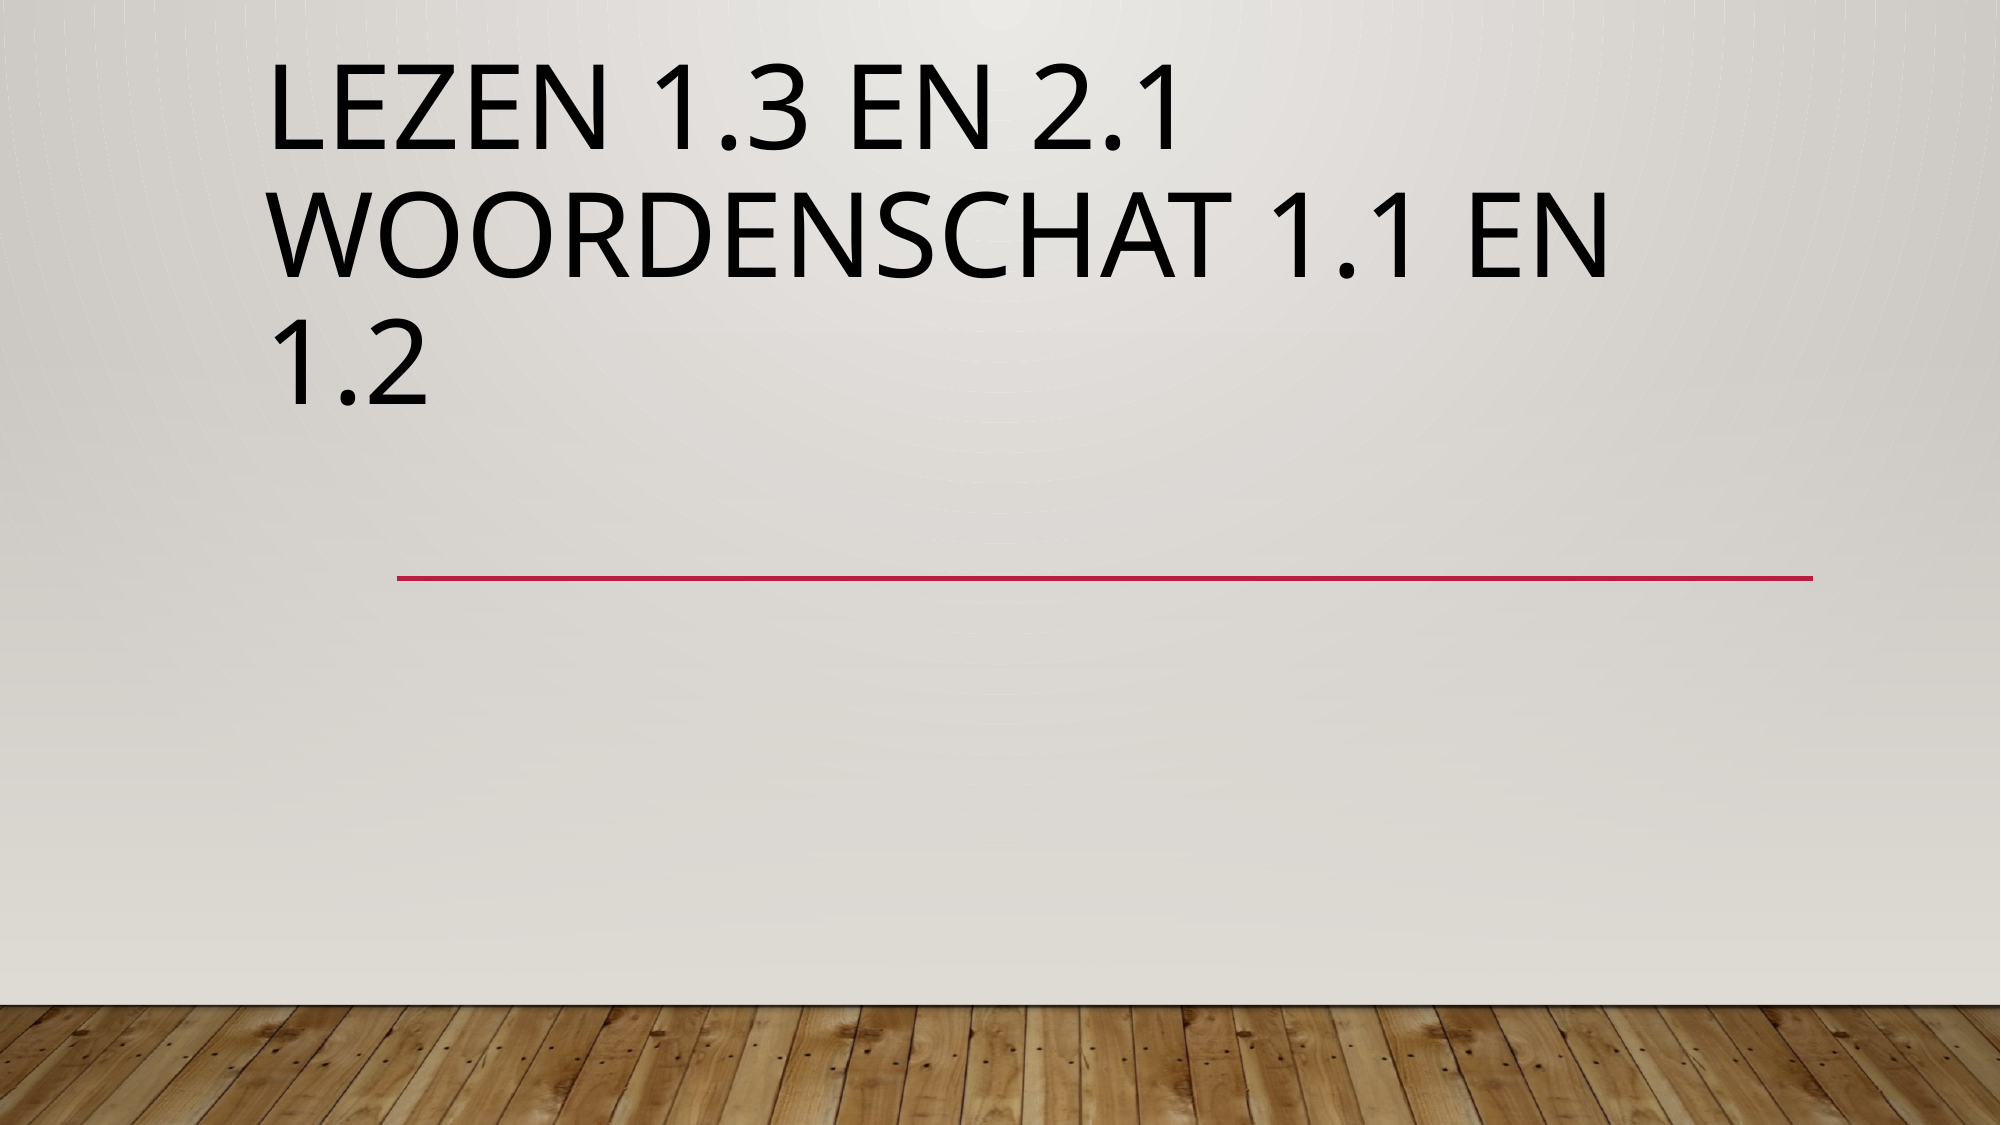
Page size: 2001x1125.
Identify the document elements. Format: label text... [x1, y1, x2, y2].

picture [0, 1005, 2000, 1125]
title Lezen 1.3 en 2.1 Woordenschat 1.1 en 1.2 [249, 38, 1750, 431]
